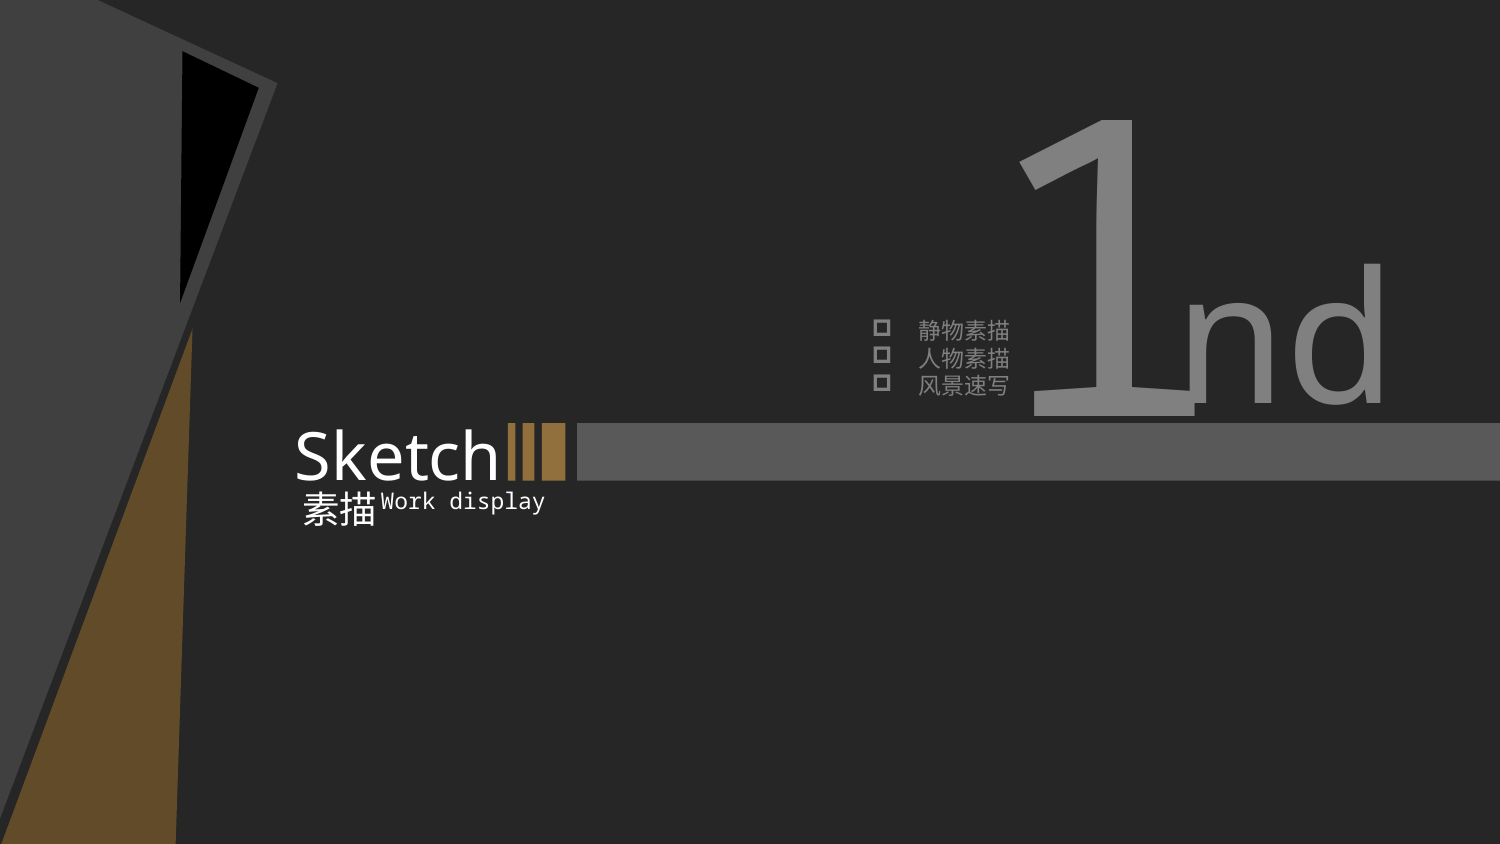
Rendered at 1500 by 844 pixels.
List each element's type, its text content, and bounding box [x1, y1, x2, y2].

text_box 素描 [287, 479, 399, 584]
text_box [540, 421, 567, 483]
text_box [1243, 421, 1500, 483]
text_box nd [1160, 212, 1410, 448]
text_box [177, 49, 261, 306]
text_box Work display [399, 478, 561, 521]
text_box [0, 0, 280, 825]
text_box [521, 421, 537, 478]
text_box 静物素描 人物素描 风景速写 [857, 309, 1026, 407]
text_box [0, 326, 195, 844]
text_box [575, 421, 964, 483]
text_box Sketch [280, 405, 518, 501]
text_box 1 [964, 0, 1243, 507]
text_box [0, 0, 1500, 844]
